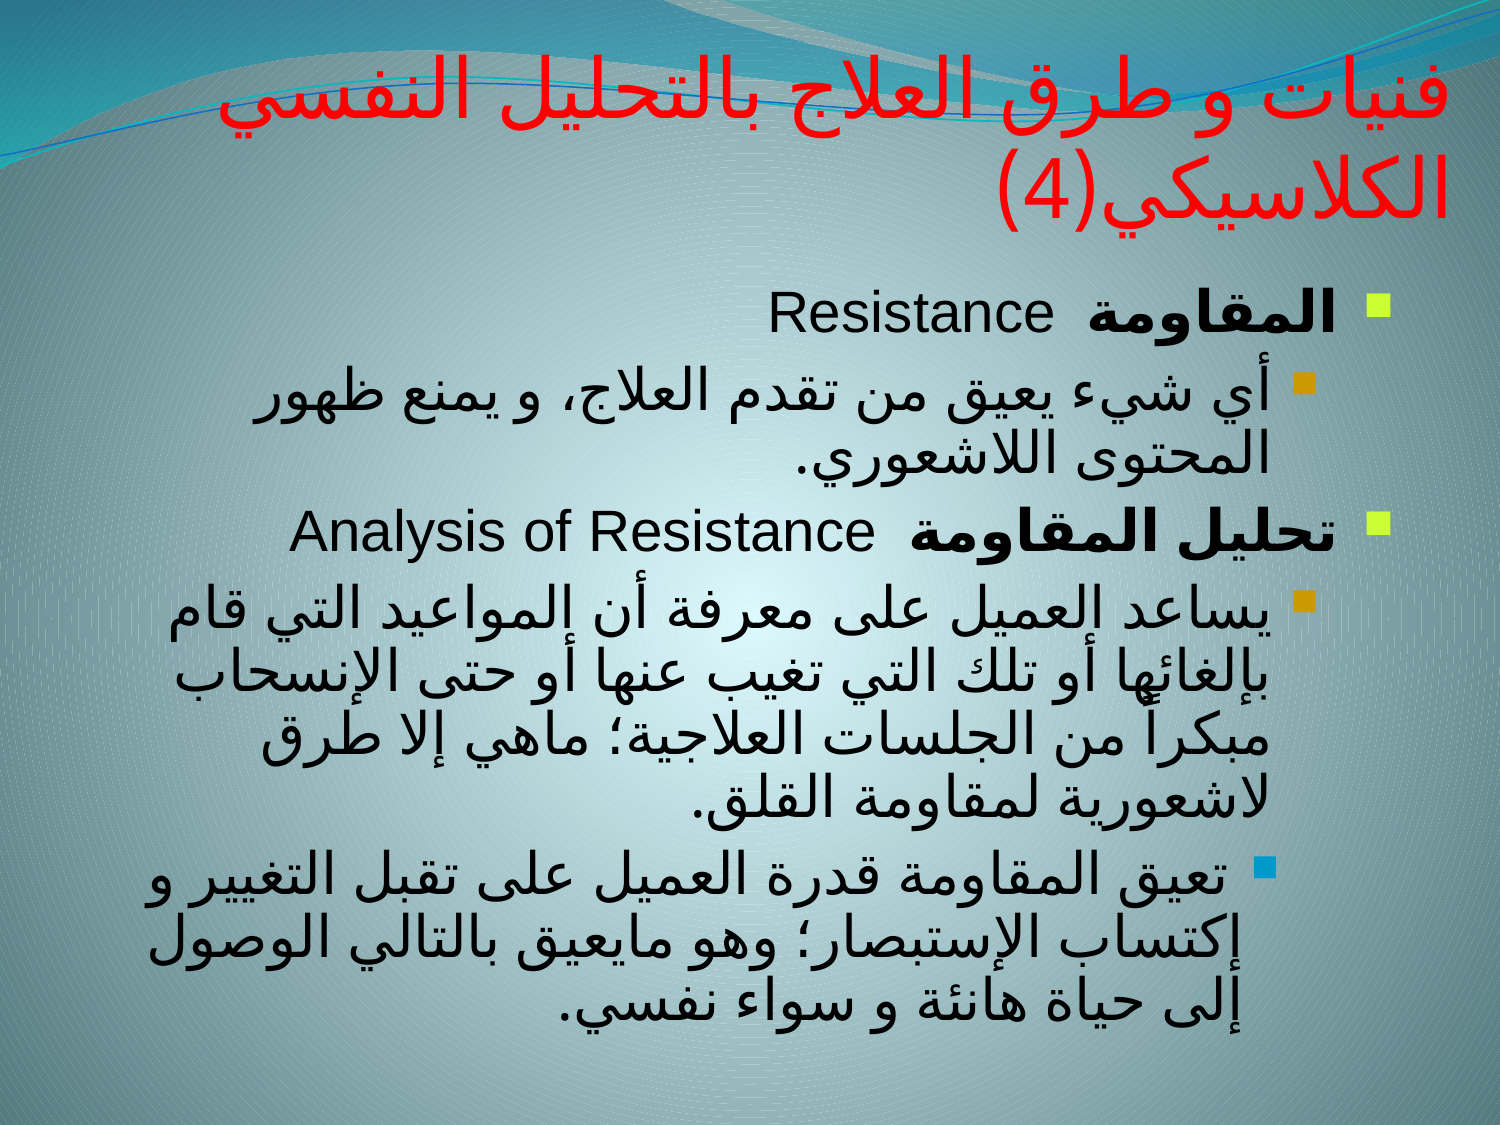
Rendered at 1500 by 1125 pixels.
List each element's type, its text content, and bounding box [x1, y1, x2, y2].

text_box فنيات و طرق العلاج بالتحليل النفسي الكلاسيكي(4) [52, 117, 1469, 243]
text_box المقاومة Resistance أي شيء يعيق من تقدم العلاج، و يمنع ظهور المحتوى اللاشعوري. تحليل المقاومة Analysis of Resistance يساعد العميل على معرفة أن المواعيد التي قام بإلغائها أو تلك التي تغيب عنها أو حتى الإنسحاب مبكراً من الجلسات العلاجية؛ ماهي إلا طرق لاشعورية لمقاومة القلق. تعيق المقاومة قدرة العميل على تقبل التغيير و إكتساب الإستبصار؛ وهو مايعيق بالتالي الوصول إلى حياة هانئة و سواء نفسي. [62, 274, 1410, 1104]
